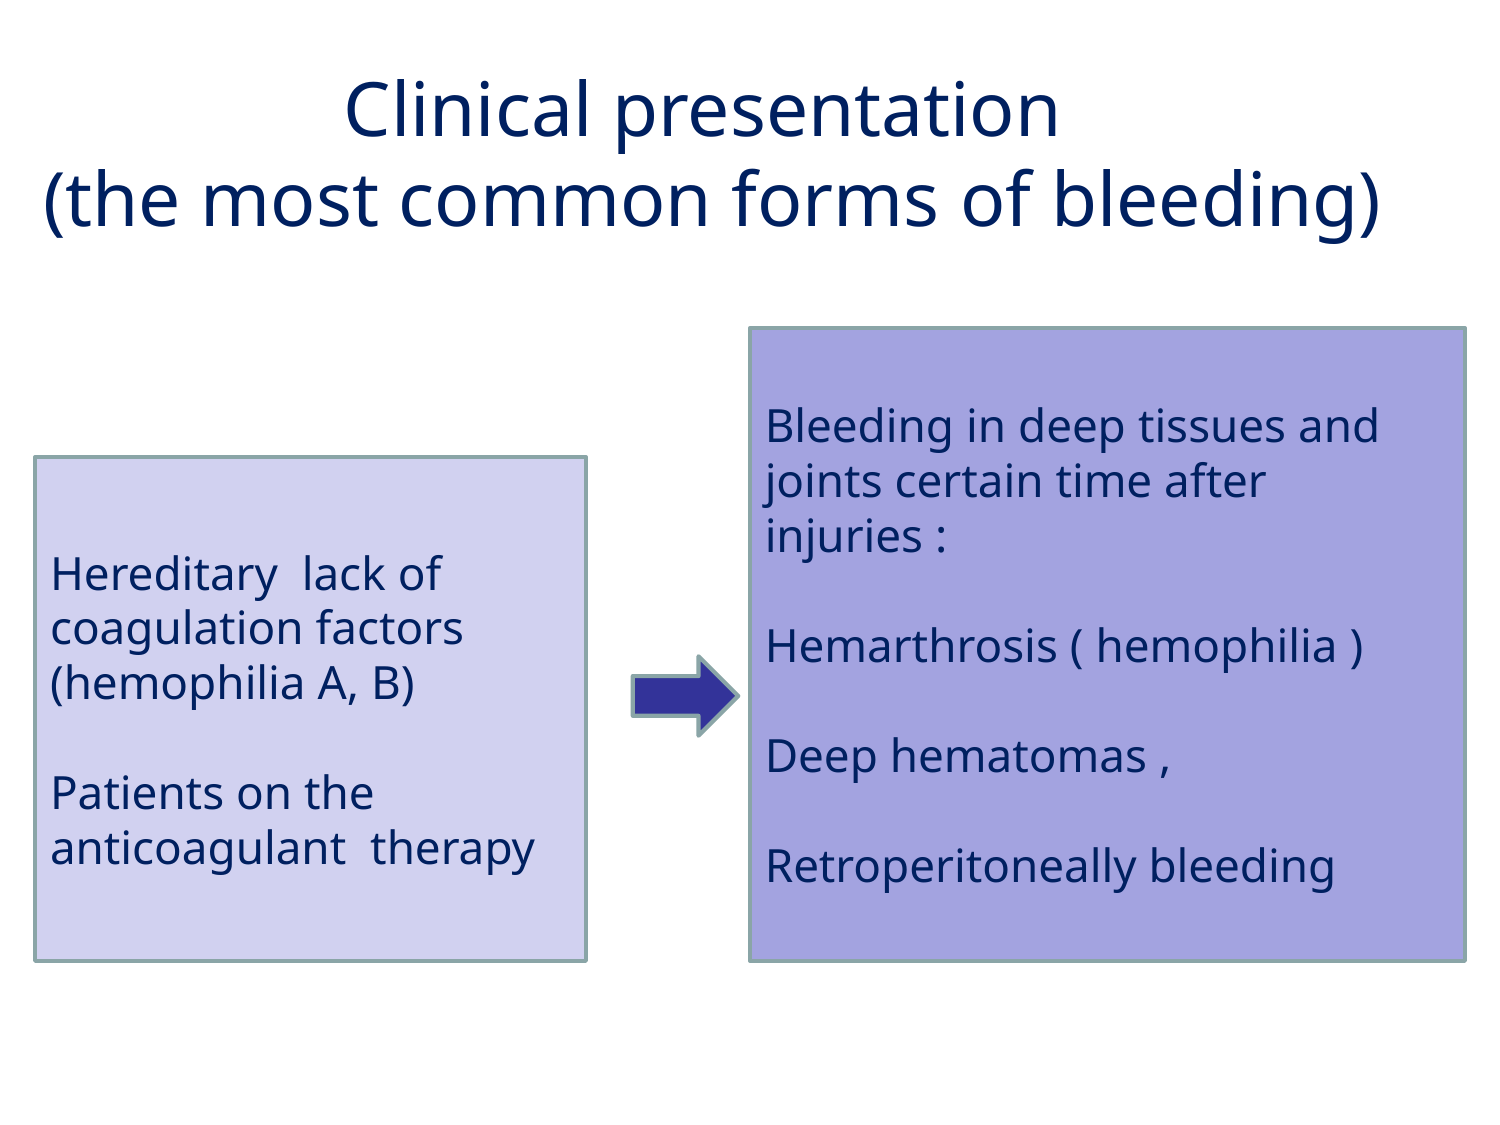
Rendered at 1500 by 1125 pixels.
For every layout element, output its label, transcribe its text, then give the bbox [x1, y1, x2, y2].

text_box Bleeding in deep tissues and joints certain time after injuries : Hemarthrosis ( hemophilia ) Deep hematomas , Retroperitoneally bleeding [748, 326, 1467, 963]
text_box [630, 654, 741, 738]
text_box Hereditary lack of coagulation factors (hemophilia A, B) Patients on the anticoagulant therapy [33, 455, 588, 963]
text_box Clinical presentation (the most common forms of bleeding) [28, 54, 1397, 250]
